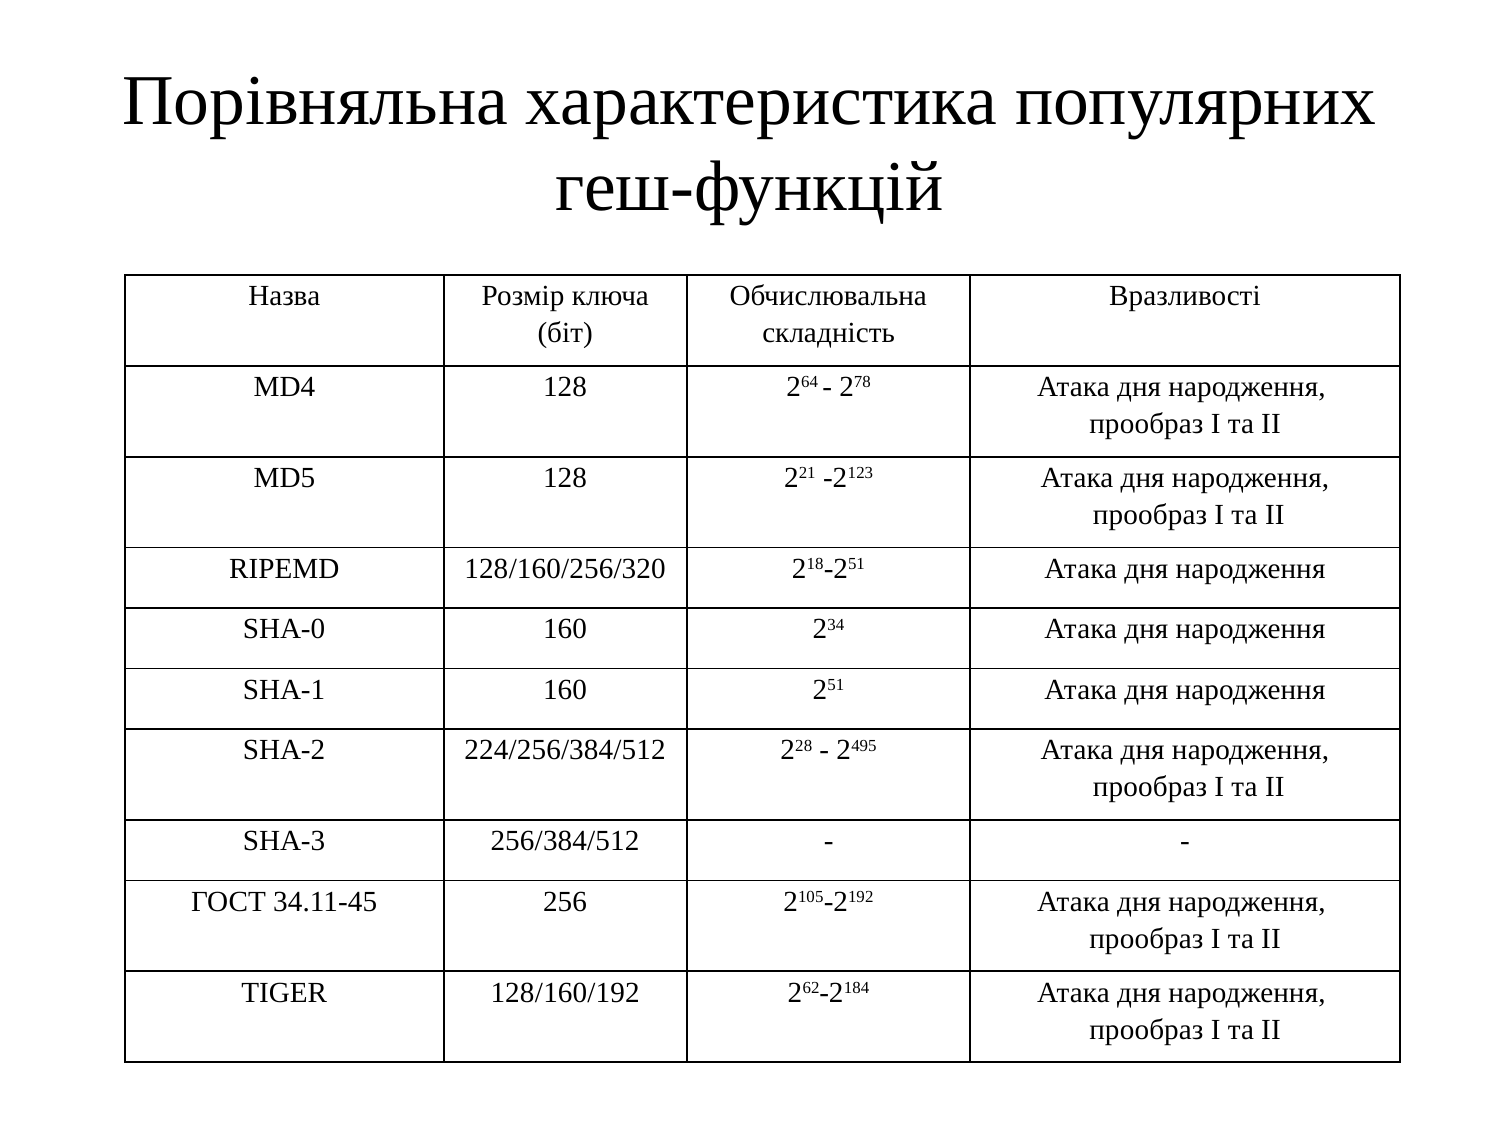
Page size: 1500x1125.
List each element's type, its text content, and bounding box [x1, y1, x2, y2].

list [75, 262, 1425, 1005]
table_cell SHA-2 [126, 730, 443, 819]
table_cell 224/256/384/512 [445, 730, 686, 819]
table_cell 128/160/192 [445, 972, 686, 1061]
table_cell 228 - 2495 [688, 730, 969, 819]
table_header Назва [126, 276, 443, 365]
table_cell 264 - 278 [688, 367, 969, 456]
table_cell Атака дня народження, прообраз I та II [971, 458, 1399, 547]
table_cell TIGER [126, 972, 443, 1061]
table_header Розмір ключа (біт) [445, 276, 686, 365]
table_header Вразливості [971, 276, 1399, 365]
table_cell Атака дня народження [971, 609, 1399, 668]
table_cell Атака дня народження, прообраз I та II [971, 367, 1399, 456]
table_cell MD5 [126, 458, 443, 547]
table_cell Атака дня народження, прообраз I та II [971, 730, 1399, 819]
table_cell Атака дня народження [971, 669, 1399, 728]
table_cell Атака дня народження, прообраз I та II [971, 972, 1399, 1061]
table_cell 262-2184 [688, 972, 969, 1061]
table_cell MD4 [126, 367, 443, 456]
table_cell 221 -2123 [688, 458, 969, 547]
table_cell 218-251 [688, 548, 969, 607]
table_cell RIPEMD [126, 548, 443, 607]
table_cell 128/160/256/320 [445, 548, 686, 607]
table_cell 234 [688, 609, 969, 668]
table_cell 128 [445, 458, 686, 547]
table_cell SHA-1 [126, 669, 443, 728]
table_cell - [971, 821, 1399, 880]
table_cell 160 [445, 669, 686, 728]
table_cell 256/384/512 [445, 821, 686, 880]
table_cell 256 [445, 881, 686, 970]
table_header Обчислювальна складність [688, 276, 969, 365]
title Порівняльна характеристика популярних геш-функцій [75, 45, 1425, 233]
table_cell SHA-3 [126, 821, 443, 880]
table_cell SHA-0 [126, 609, 443, 668]
table_cell 128 [445, 367, 686, 456]
table_cell 251 [688, 669, 969, 728]
table_cell ГОСТ 34.11-45 [126, 881, 443, 970]
table_cell 2105-2192 [688, 881, 969, 970]
table_cell Атака дня народження [971, 548, 1399, 607]
table_cell - [688, 821, 969, 880]
table_cell Атака дня народження, прообраз I та II [971, 881, 1399, 970]
table_cell 160 [445, 609, 686, 668]
